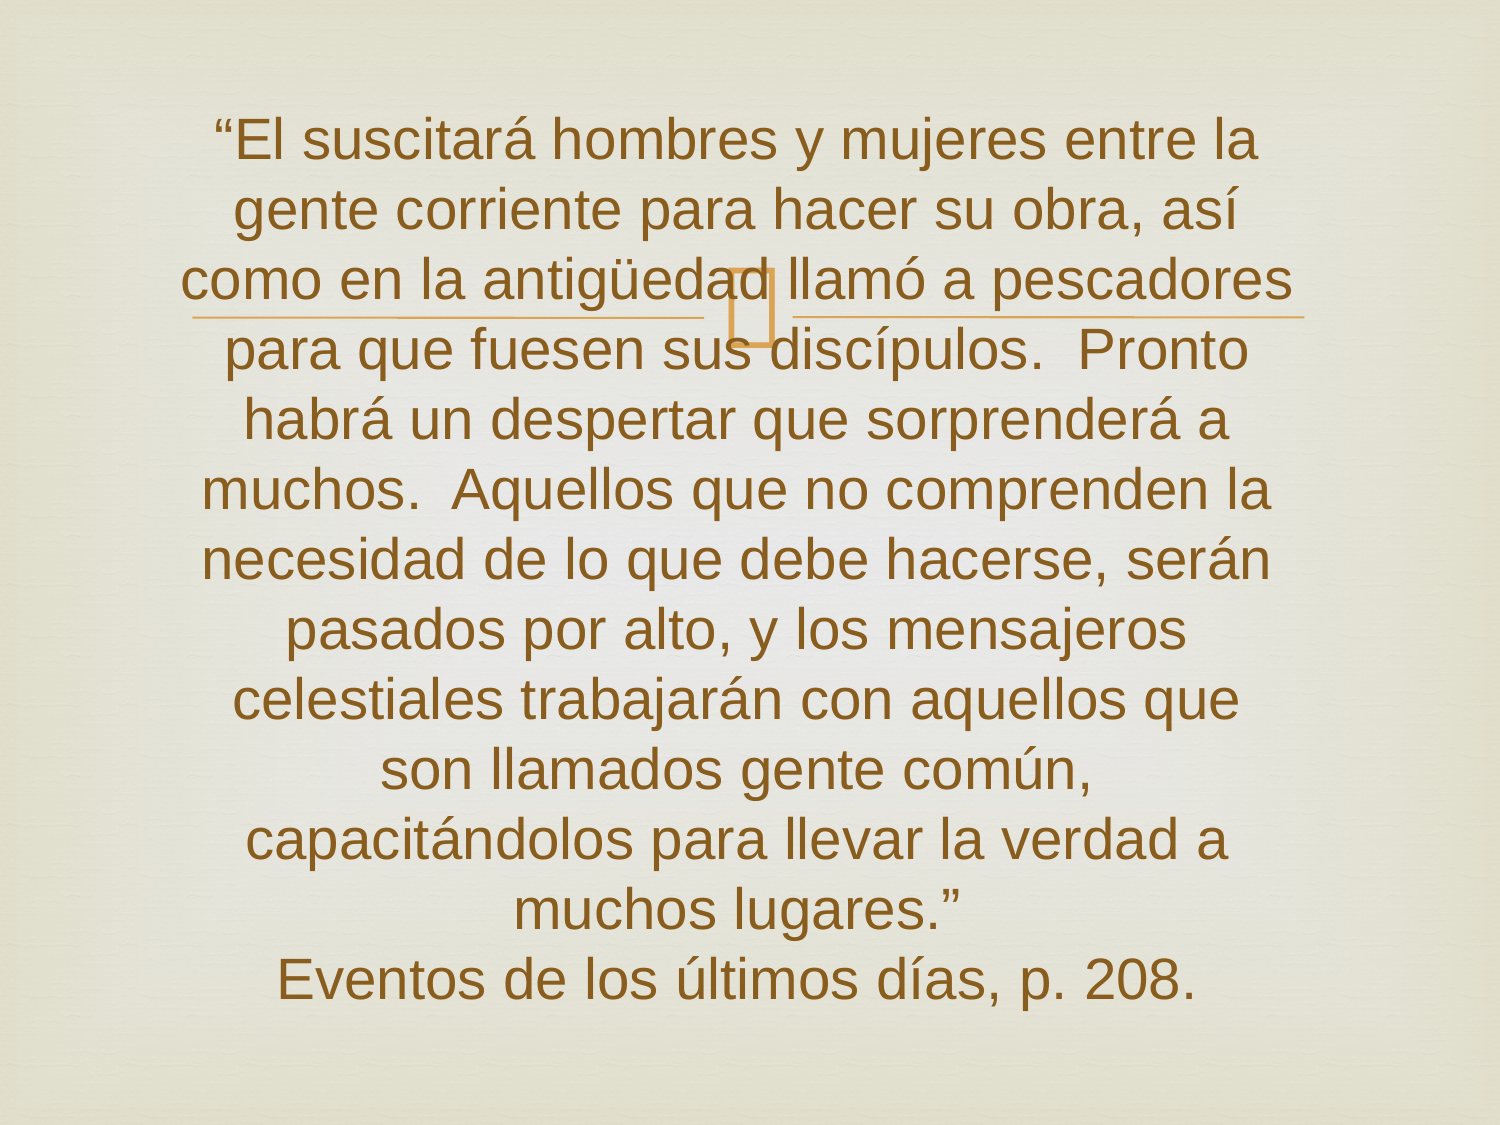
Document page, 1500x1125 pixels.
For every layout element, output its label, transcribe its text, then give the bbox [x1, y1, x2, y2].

title “El suscitará hombres y mujeres entre la gente corriente para hacer su obra, así como en la antigüedad llamó a pescadores para que fuesen sus discípulos. Pronto habrá un despertar que sorprenderá a muchos. Aquellos que no comprenden la necesidad de lo que debe hacerse, serán pasados por alto, y los mensajeros celestiales trabajarán con aquellos que son llamados gente común, capacitándolos para llevar la verdad a muchos lugares.” Eventos de los últimos días, p. 208. [162, 50, 1313, 1063]
